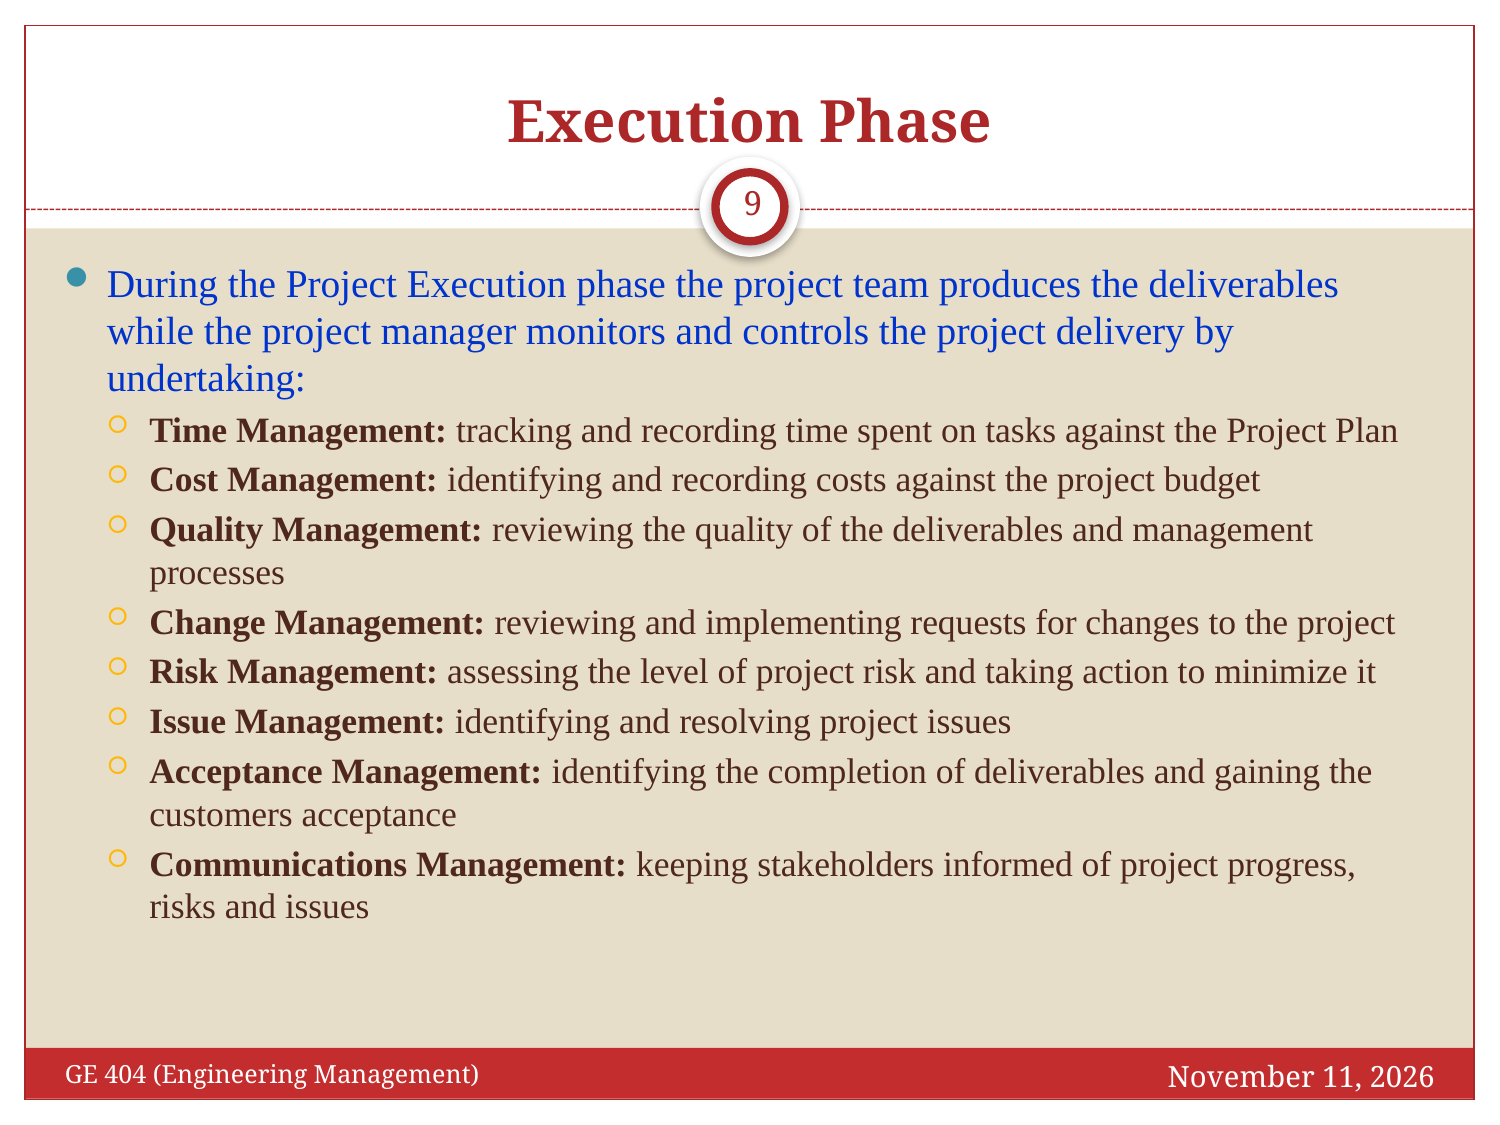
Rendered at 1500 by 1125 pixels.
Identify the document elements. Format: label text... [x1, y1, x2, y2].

title Execution Phase [49, 37, 1450, 162]
list During the Project Execution phase the project team produces the deliverables while the project manager monitors and controls the project delivery by undertaking: Time Management: tracking and recording time spent on tasks against the Project Plan Cost Management: identifying and recording costs against the project budget Quality Management: reviewing the quality of the deliverables and management processes Change Management: reviewing and implementing requests for changes to the project Risk Management: assessing the level of project risk and taking action to minimize it Issue Management: identifying and resolving project issues Acceptance Management: identifying the completion of deliverables and gaining the customers acceptance Communications Management: keeping stakeholders informed of project progress, risks and issues [49, 250, 1445, 1001]
slide_number 9 [715, 168, 791, 241]
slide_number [950, 1050, 1450, 1111]
footer GE 404 (Engineering Management) [50, 1051, 638, 1112]
